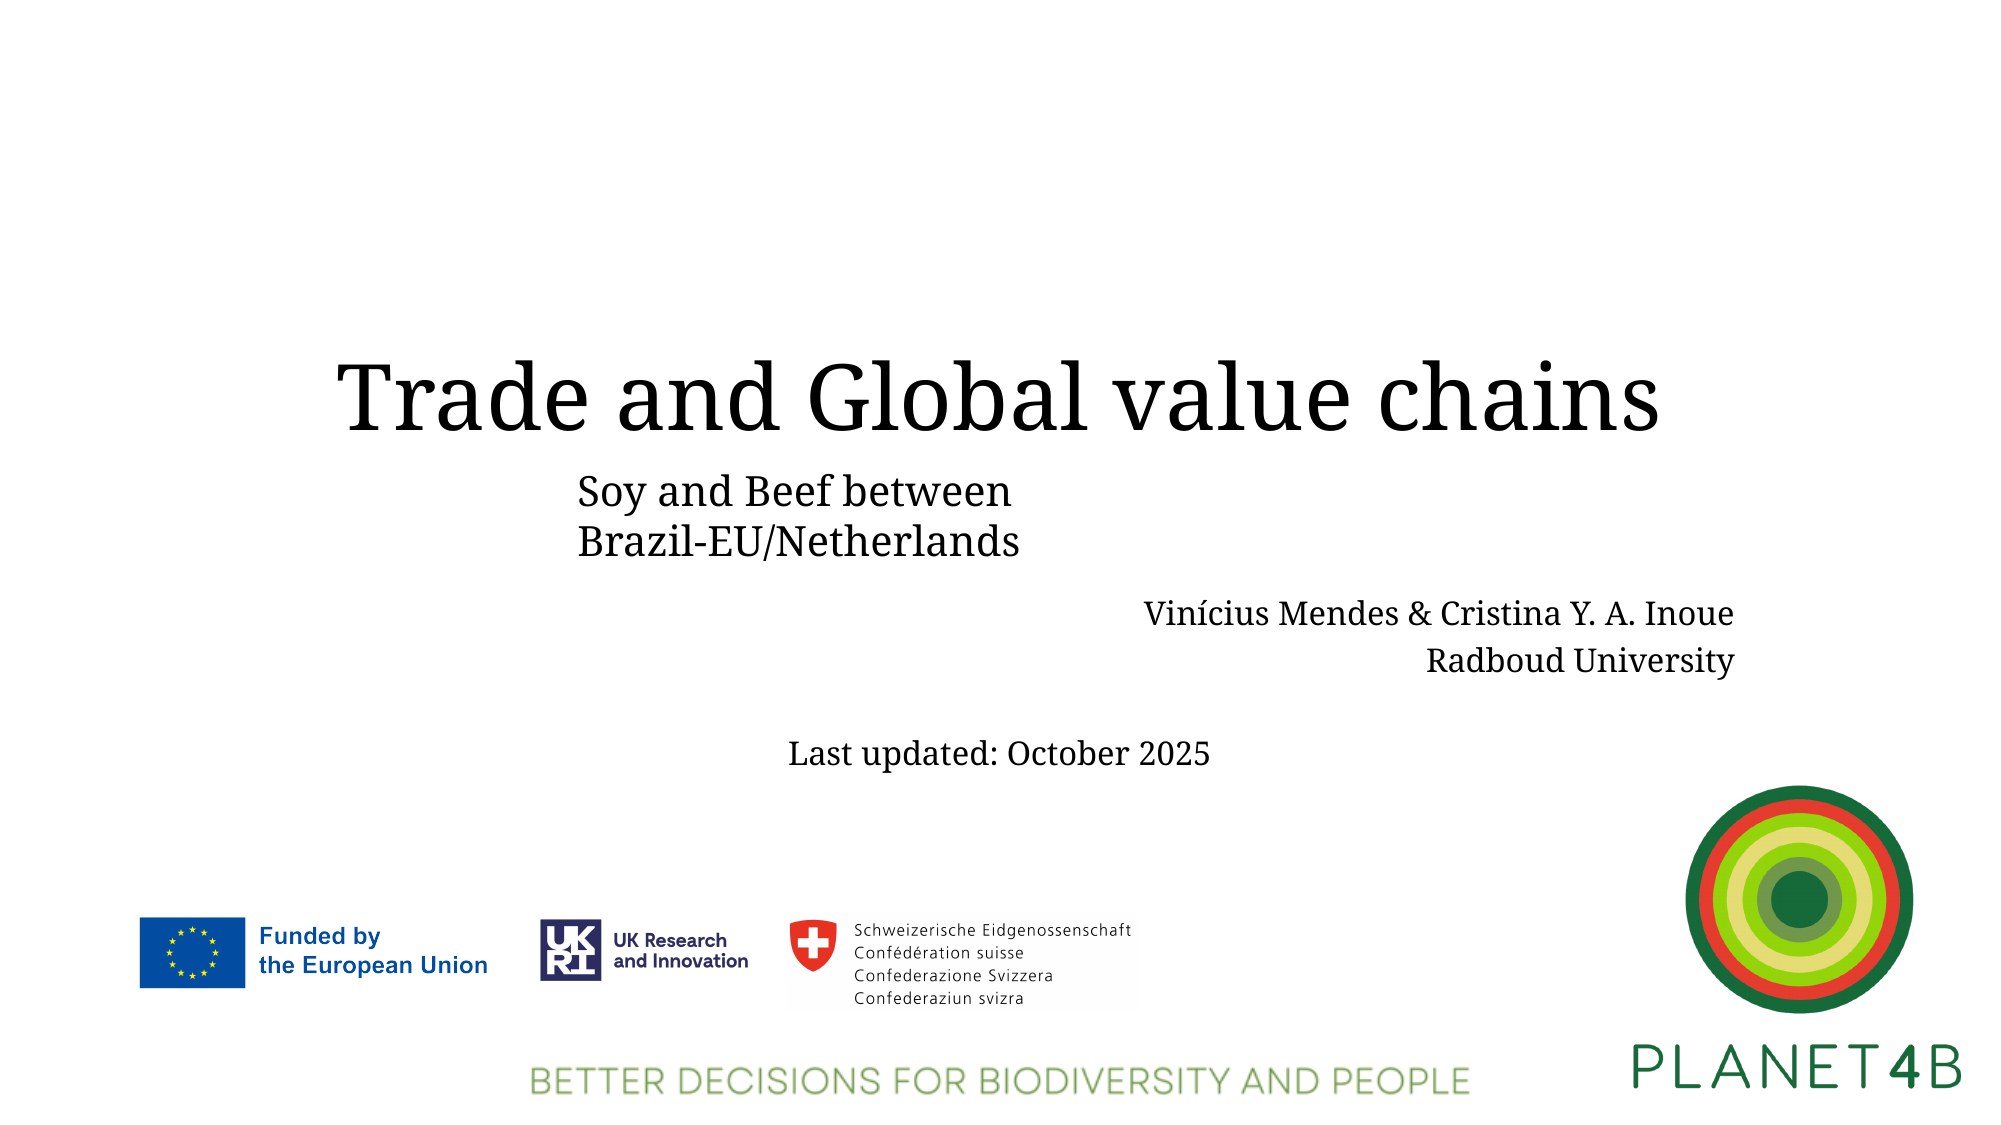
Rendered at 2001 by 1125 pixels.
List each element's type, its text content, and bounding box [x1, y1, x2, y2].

title Trade and Global value chains [249, 240, 1750, 563]
picture [540, 919, 748, 981]
subtitle Vinícius Mendes & Cristina Y. A. Inoue Radboud University Last updated: October 2025 [249, 589, 1750, 782]
picture [135, 913, 514, 993]
picture [785, 913, 1137, 1010]
picture [1621, 772, 1973, 1103]
picture [514, 1052, 1486, 1113]
text_box Soy and Beef between Brazil-EU/Netherlands [562, 457, 1460, 572]
